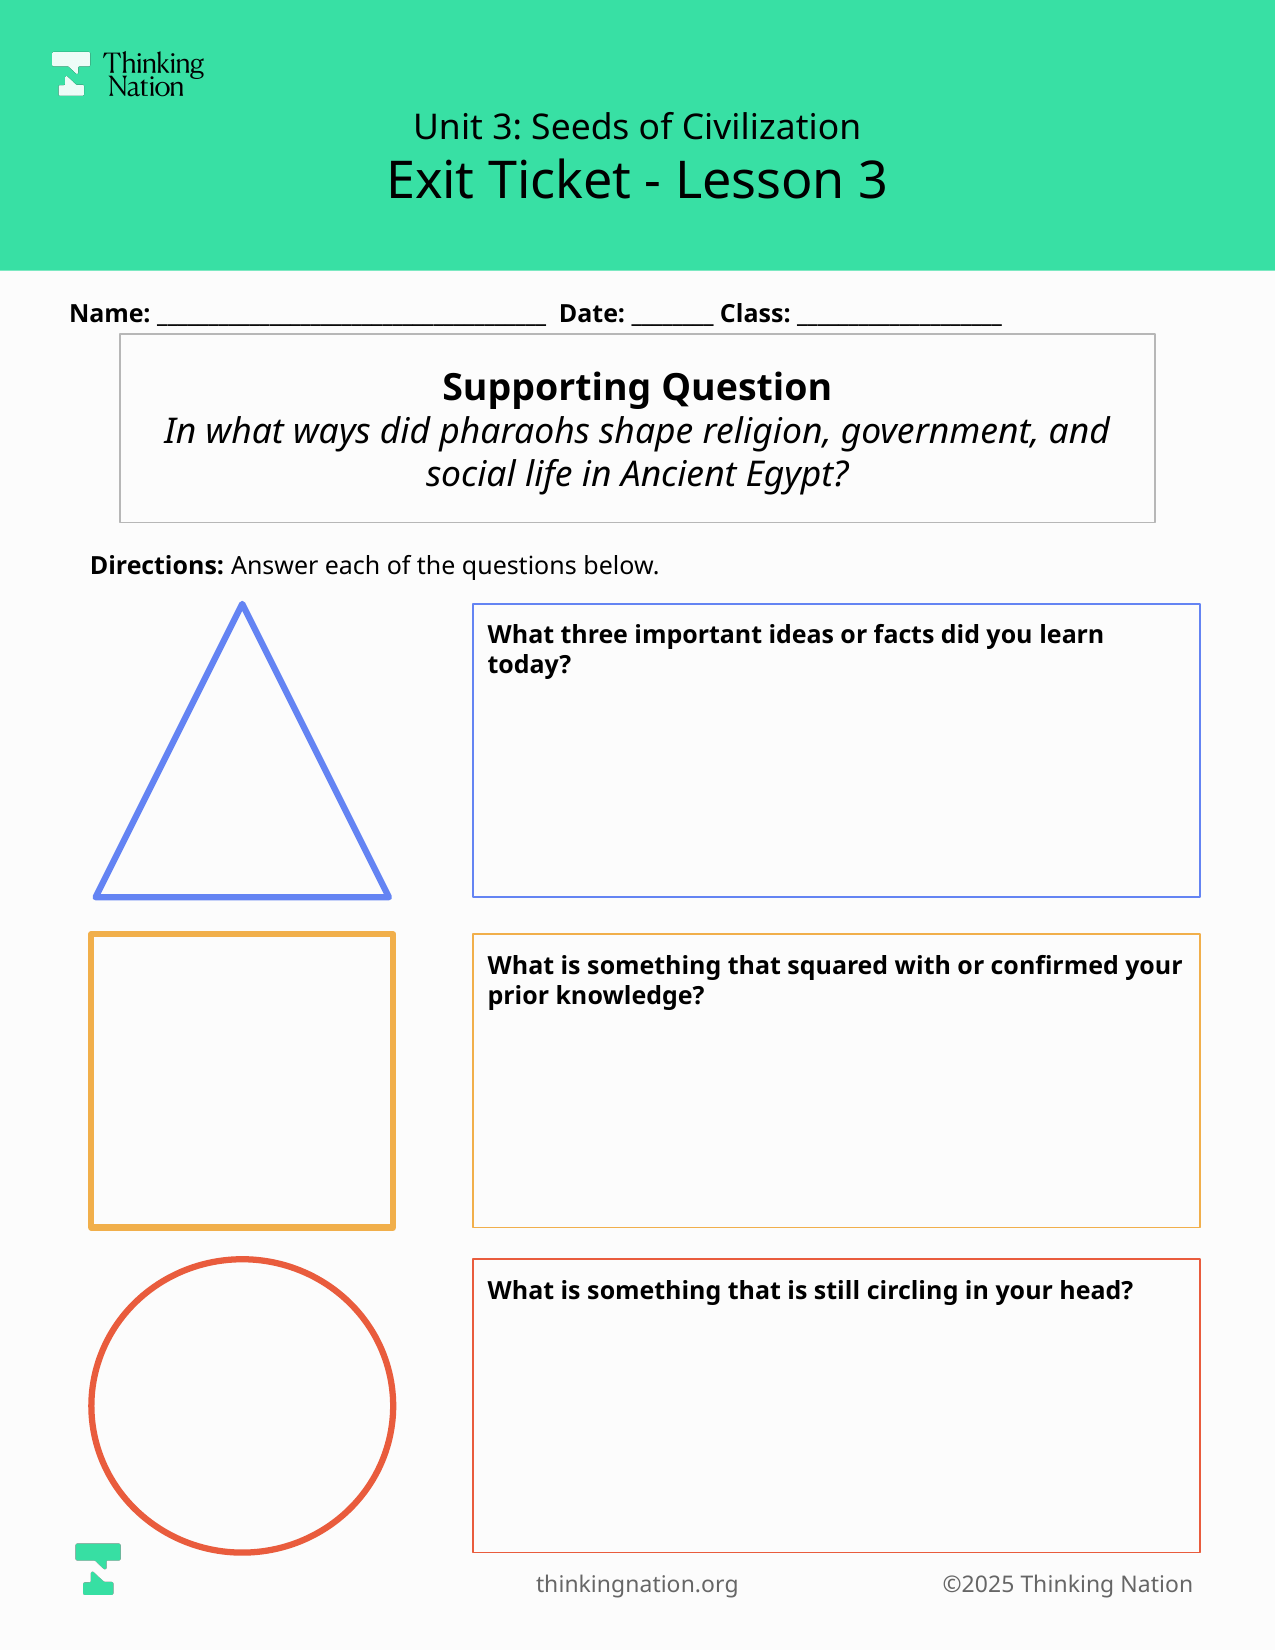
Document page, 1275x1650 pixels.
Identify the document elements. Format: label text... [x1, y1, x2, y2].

text_box ©2025 Thinking Nation [907, 1553, 1210, 1605]
text_box [91, 934, 394, 1228]
text_box What three important ideas or facts did you learn today? [472, 603, 1201, 898]
text_box Unit 3: Seeds of Civilization Exit Ticket - Lesson 3 [0, 0, 1275, 271]
text_box [91, 1259, 394, 1553]
text_box thinkingnation.org [486, 1553, 789, 1605]
text_box What is something that is still circling in your head? [472, 1259, 1201, 1553]
text_box Name: ______________________________________ Date: ________ Class: ____________________ [54, 282, 1221, 342]
text_box Supporting Question In what ways did pharaohs shape religion, government, and social life in Ancient Egypt? [119, 342, 1156, 523]
picture [62, 1533, 134, 1605]
text_box Directions: Answer each of the questions below. [74, 534, 1201, 595]
picture [35, 37, 210, 110]
text_box What is something that squared with or confirmed your prior knowledge? [472, 934, 1201, 1228]
text_box [95, 603, 389, 898]
